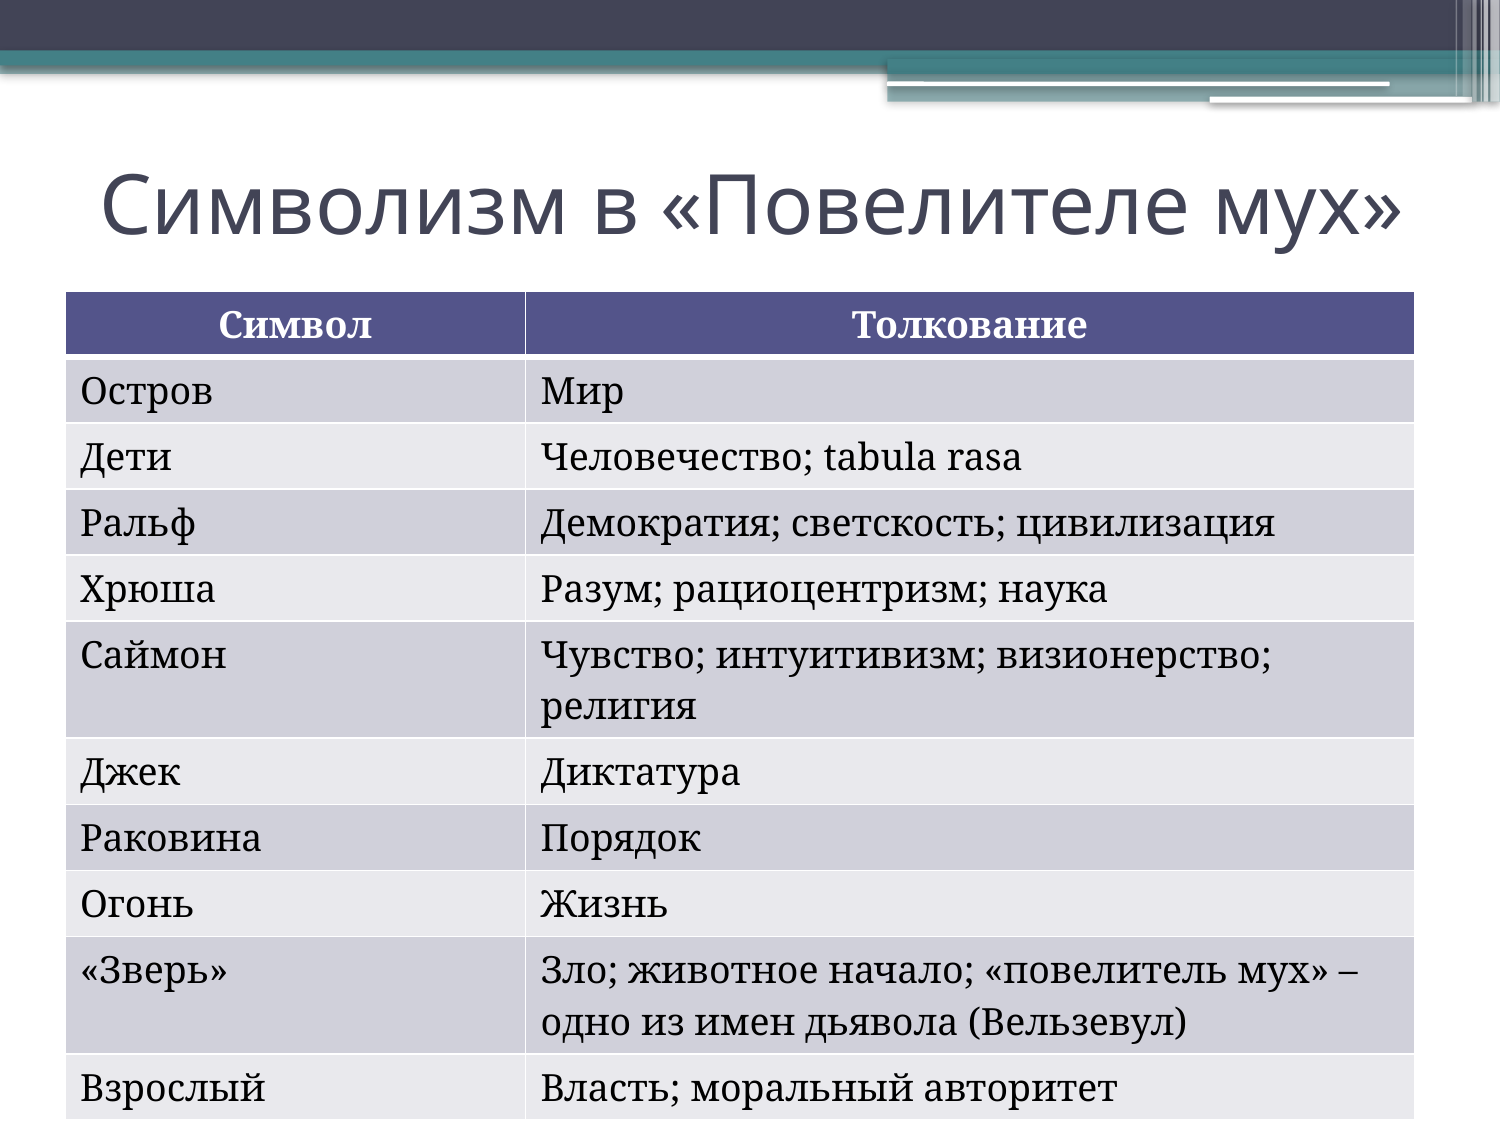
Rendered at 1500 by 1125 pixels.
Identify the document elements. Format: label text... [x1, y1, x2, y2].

table_cell Жизнь [526, 871, 1414, 936]
table_cell Взрослый [66, 1055, 525, 1119]
table_cell Джек [66, 739, 525, 804]
table_cell Саймон [66, 622, 525, 737]
table_cell Порядок [526, 805, 1414, 870]
table_cell Диктатура [526, 739, 1414, 804]
table_cell Человечество; tabula rasa [526, 424, 1414, 488]
table_cell Хрюша [66, 556, 525, 620]
table_cell Чувство; интуитивизм; визионерство; религия [526, 622, 1414, 737]
table_cell Мир [526, 360, 1414, 422]
table_cell Остров [66, 360, 525, 422]
table_cell Власть; моральный авторитет [526, 1055, 1414, 1119]
table_header Толкование [526, 292, 1414, 354]
table_cell Ральф [66, 490, 525, 554]
table_cell Раковина [66, 805, 525, 870]
table_cell Зло; животное начало; «повелитель мух» – одно из имен дьявола (Вельзевул) [526, 937, 1414, 1053]
table_cell «Зверь» [66, 937, 525, 1053]
table_cell Дети [66, 424, 525, 488]
table_cell Разум; рациоцентризм; наука [526, 556, 1414, 620]
title Символизм в «Повелителе мух» [76, 113, 1427, 289]
table_cell Демократия; светскость; цивилизация [526, 490, 1414, 554]
table_cell Огонь [66, 871, 525, 936]
table_header Символ [66, 292, 525, 354]
